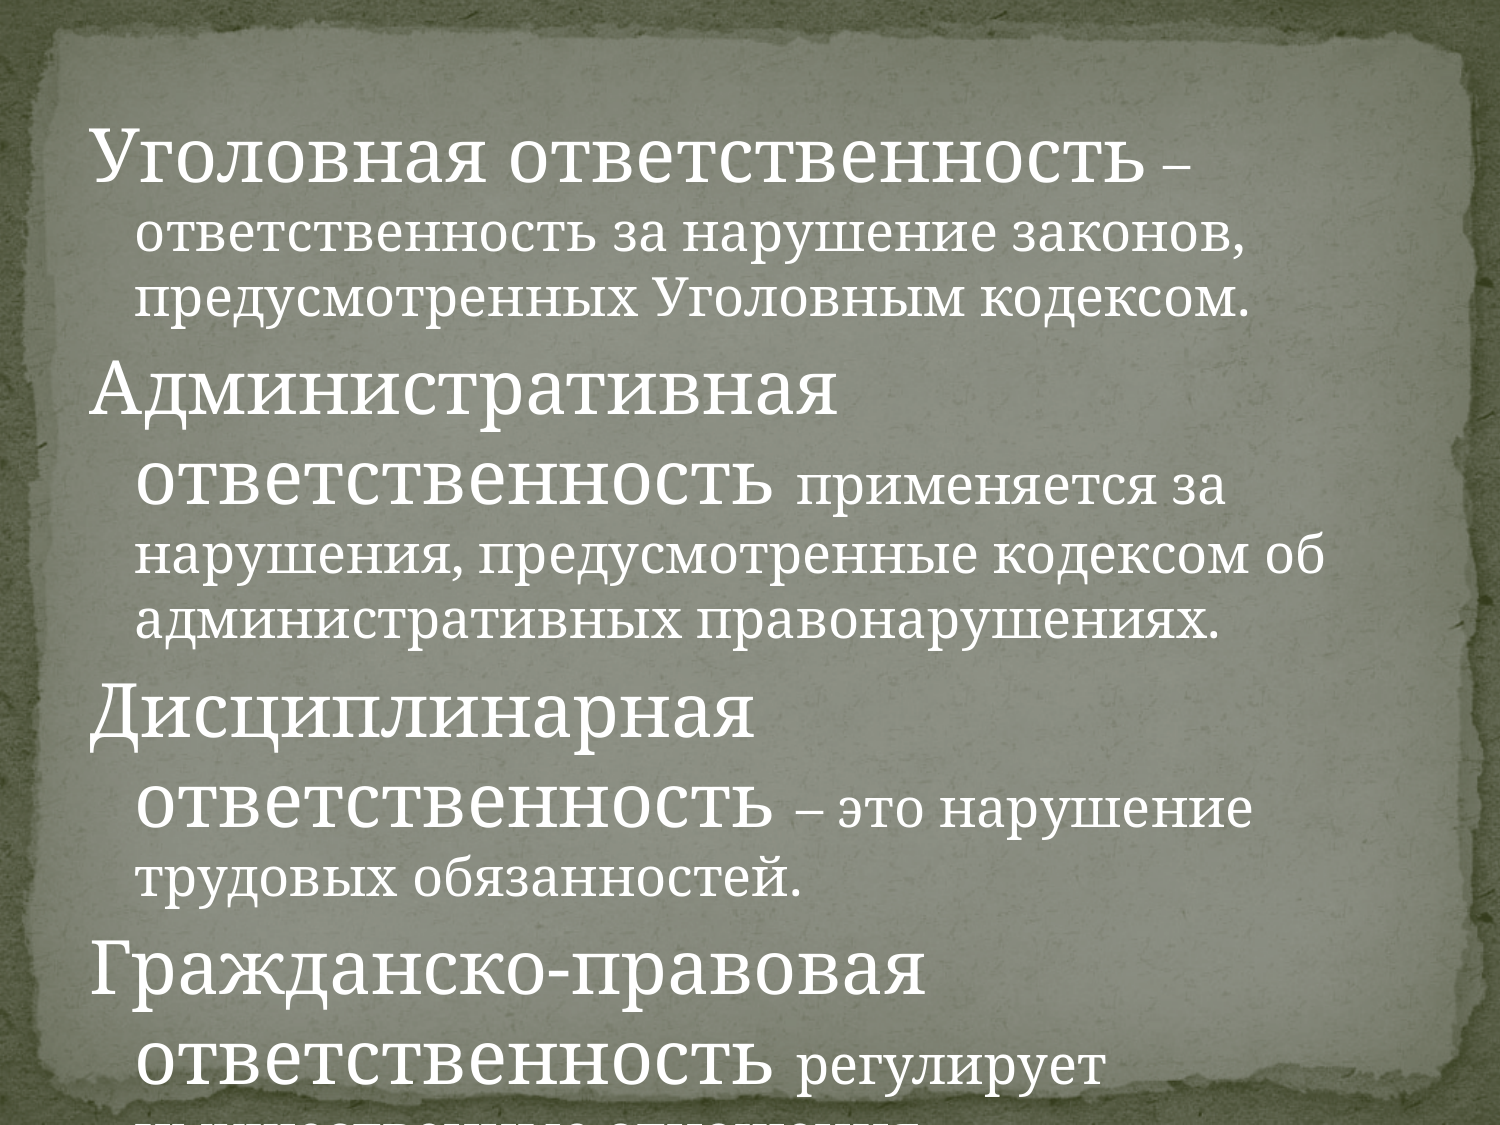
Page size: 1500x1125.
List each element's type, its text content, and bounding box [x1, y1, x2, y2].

list Уголовная ответственность – ответственность за нарушение законов, предусмотренных Уголовным кодексом. Административная ответственность применяется за нарушения, предусмотренные кодексом об административных правонарушениях. Дисциплинарная ответственность – это нарушение трудовых обязанностей. Гражданско-правовая ответственность регулирует имущественные отношения. [75, 99, 1425, 1000]
